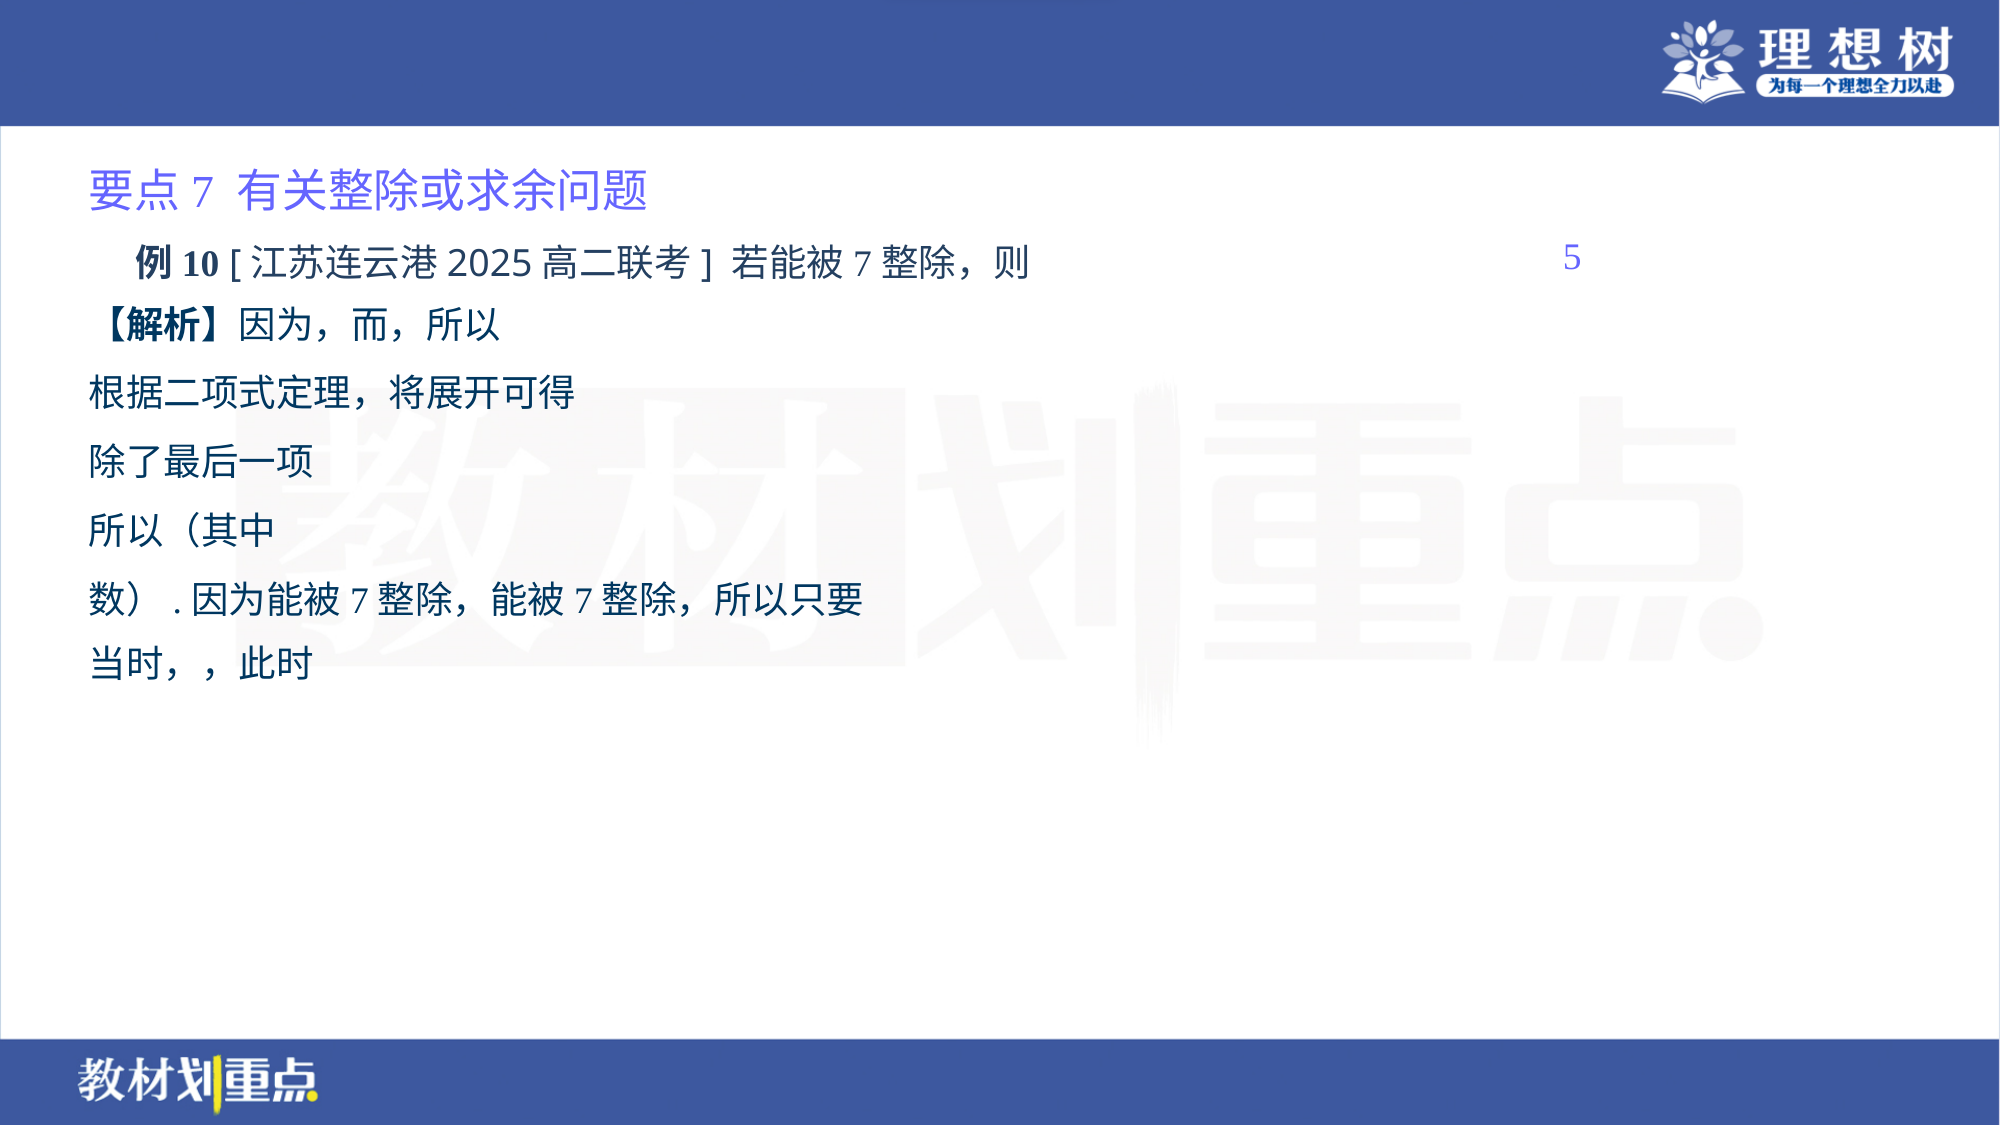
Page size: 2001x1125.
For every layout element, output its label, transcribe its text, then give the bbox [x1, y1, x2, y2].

text_box 5 [1549, 210, 1596, 270]
text_box 要点7 有关整除或求余问题 [88, 135, 1911, 276]
picture [0, 0, 2000, 1125]
